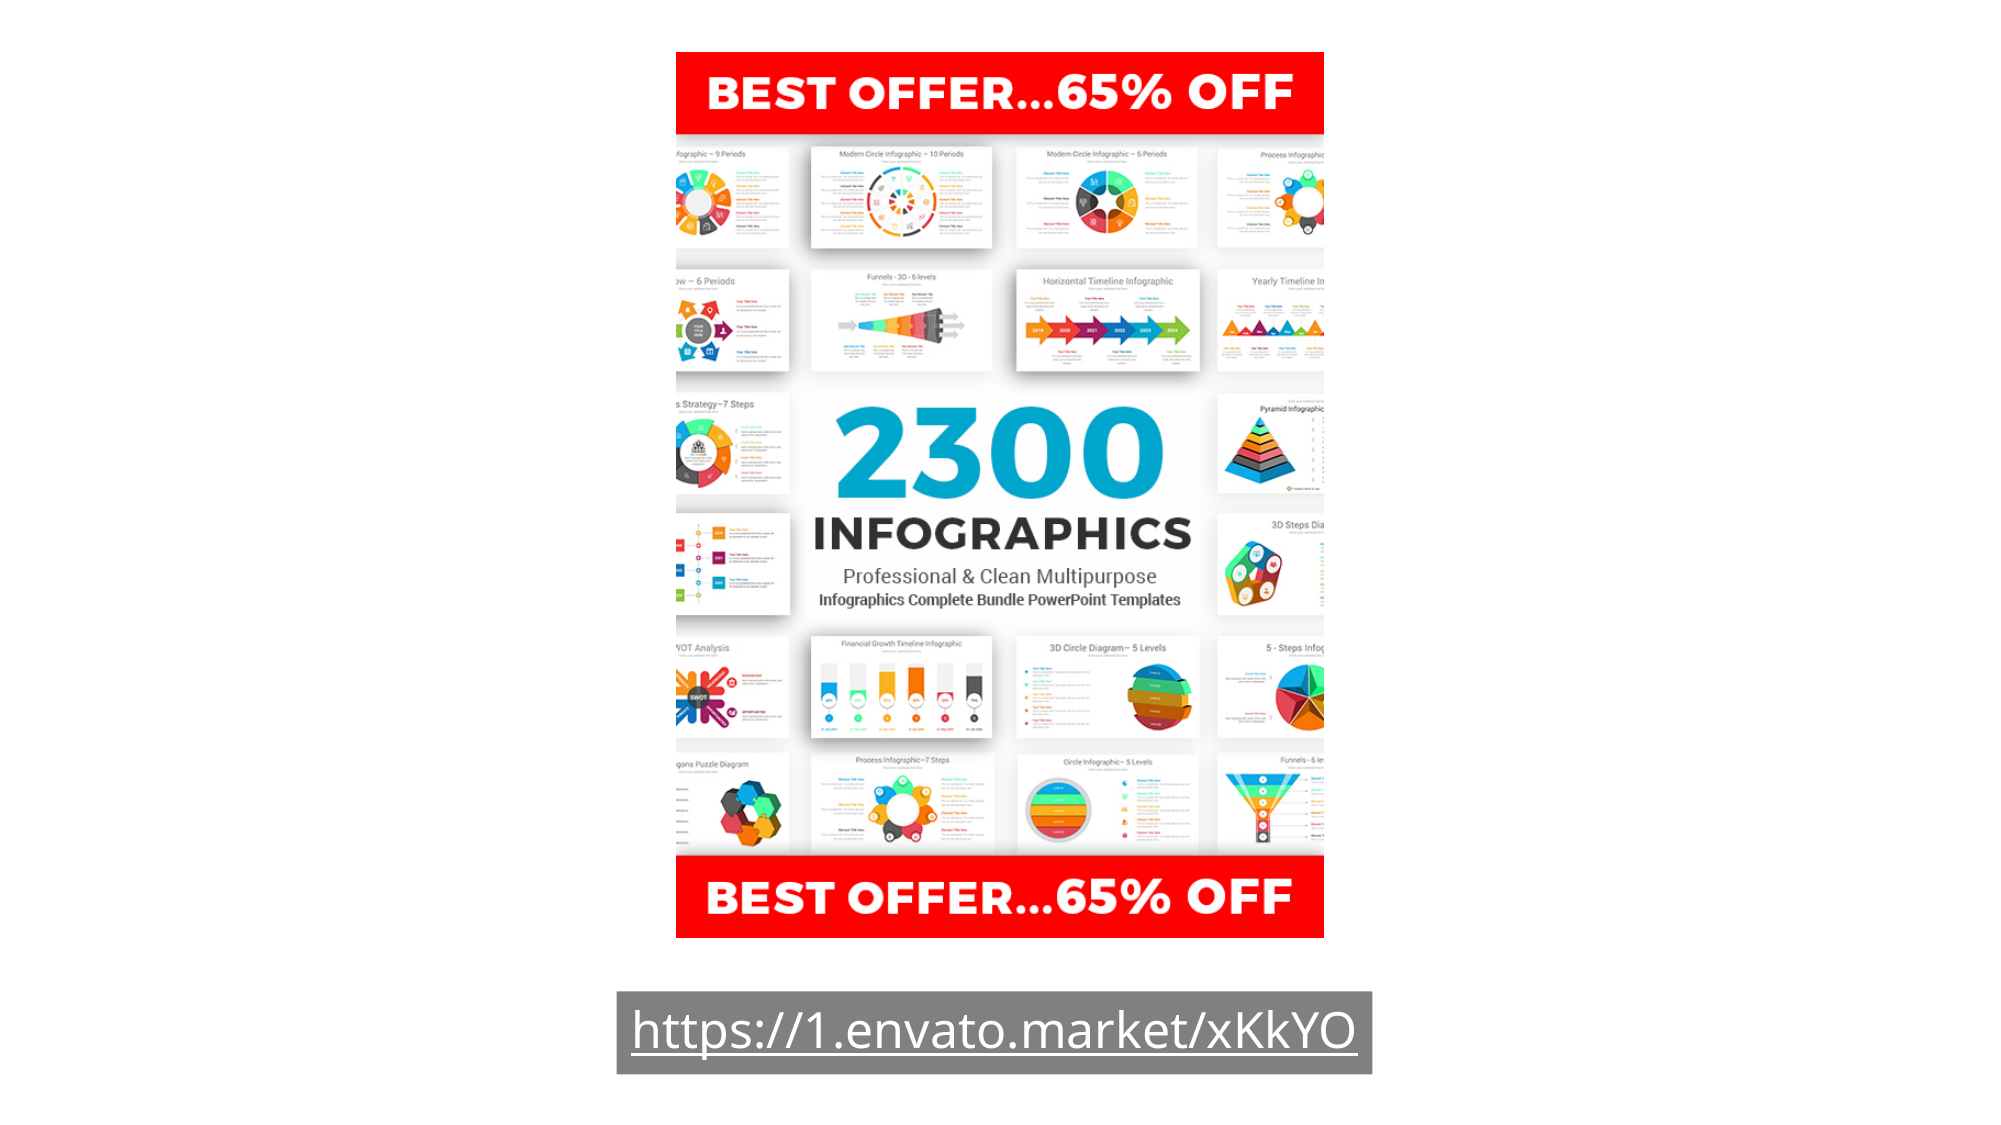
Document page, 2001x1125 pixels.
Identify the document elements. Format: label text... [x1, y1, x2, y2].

text_box https://1.envato.market/xKkYO [616, 991, 1373, 1075]
picture [676, 52, 1324, 938]
